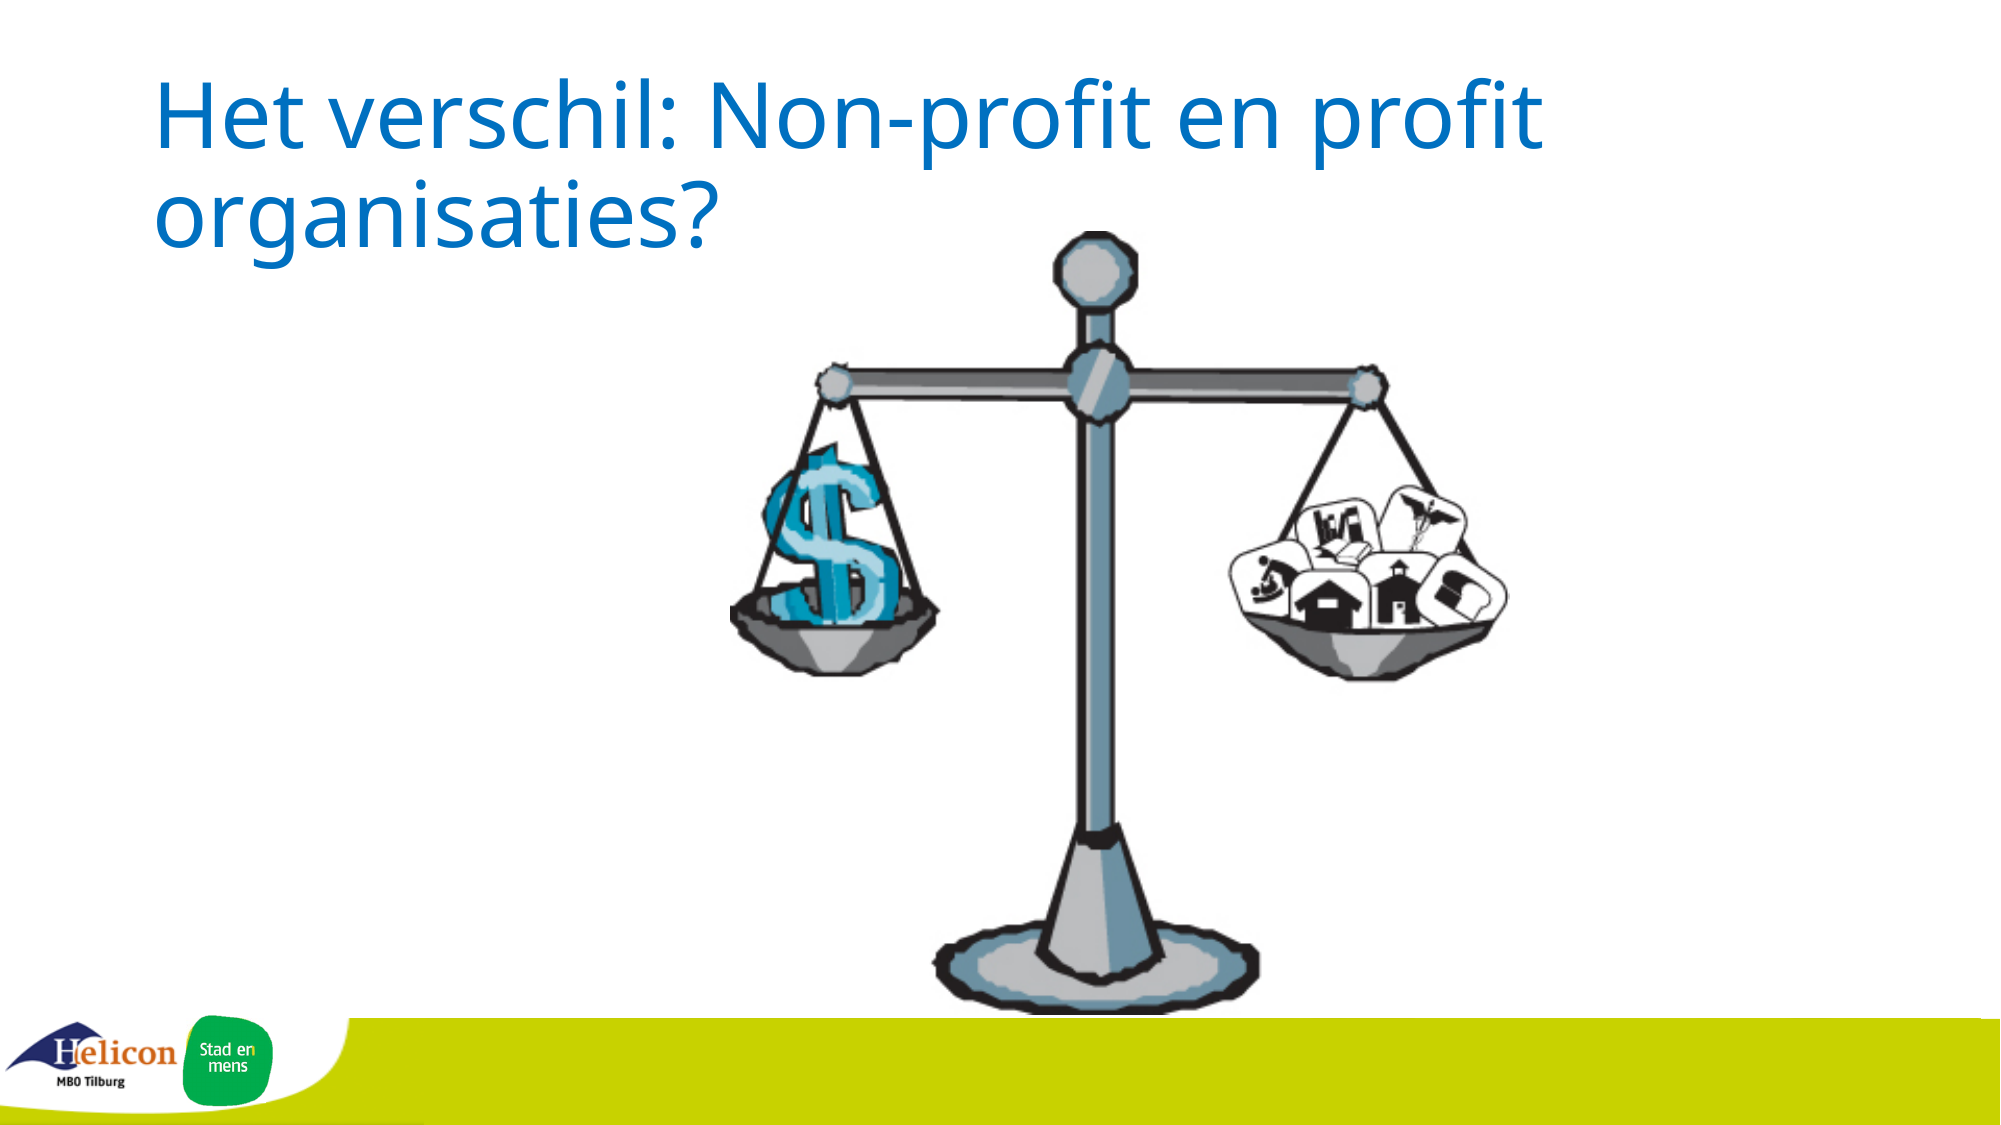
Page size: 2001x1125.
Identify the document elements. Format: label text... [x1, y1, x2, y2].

picture [0, 1013, 424, 1125]
title Het verschil: Non-profit en profit organisaties? [137, 59, 2000, 278]
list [730, 231, 1510, 1015]
